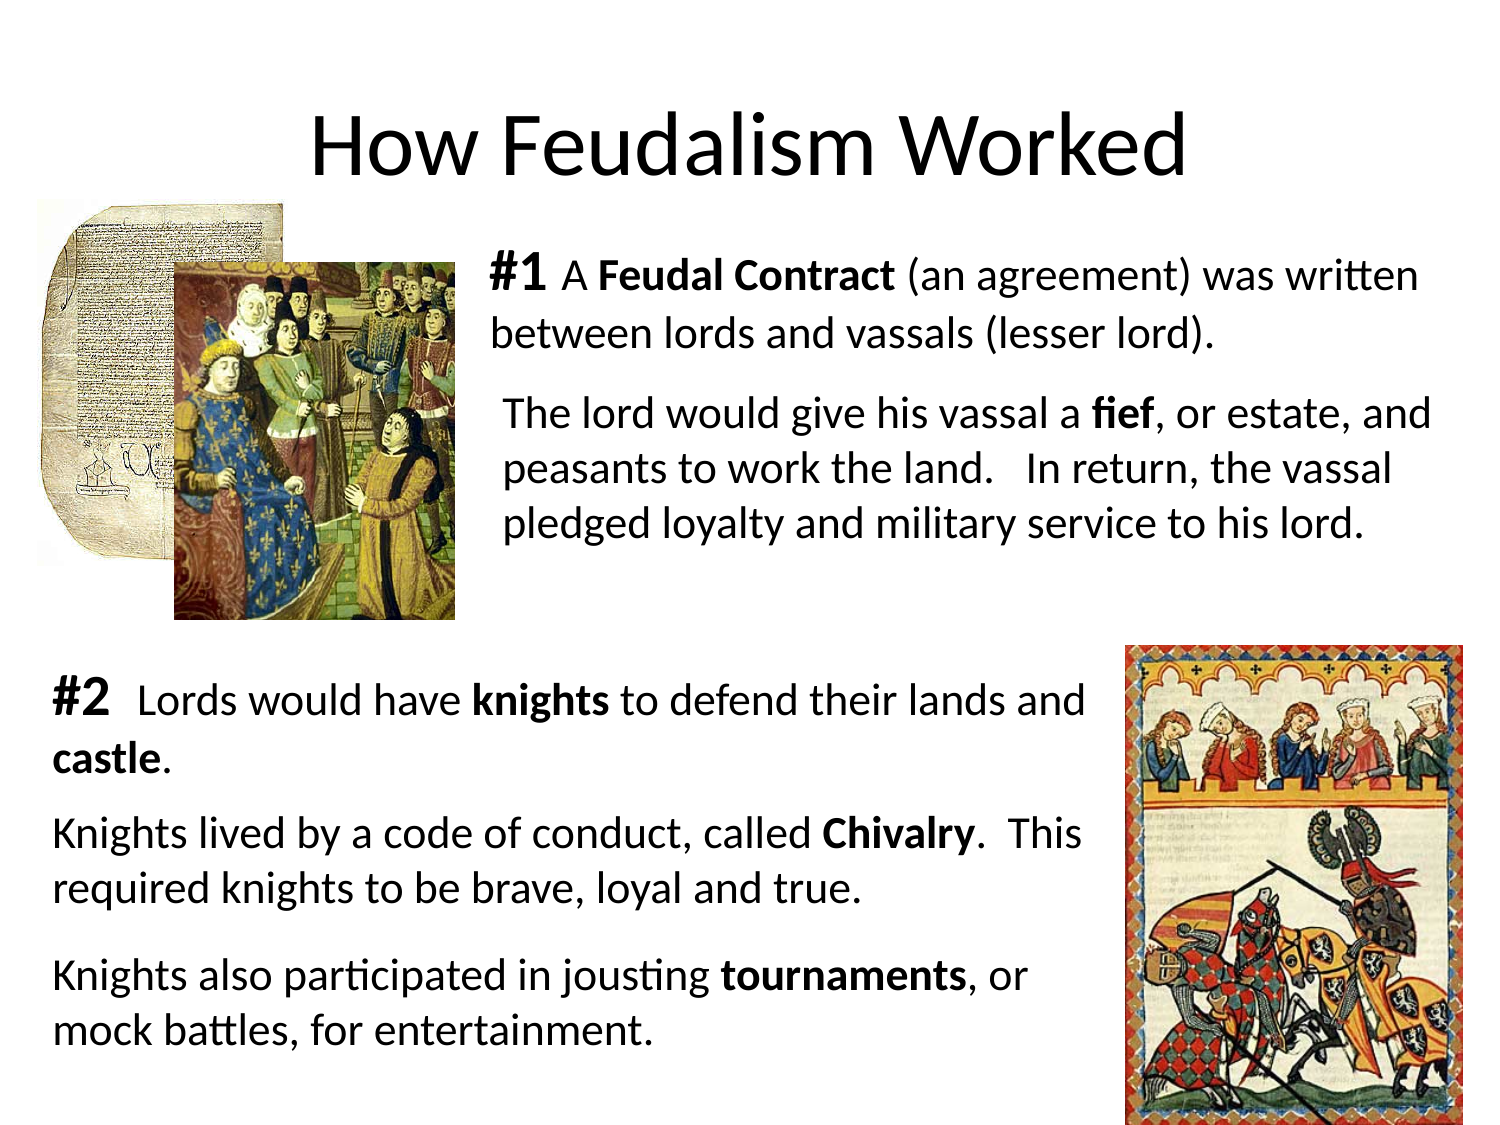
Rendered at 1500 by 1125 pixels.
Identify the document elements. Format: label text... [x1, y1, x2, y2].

title How Feudalism Worked [75, 45, 1425, 233]
text_box Knights also participated in jousting tournaments, or mock battles, for entertainment. [37, 937, 1050, 1063]
picture [37, 199, 455, 620]
picture [1124, 645, 1463, 1125]
text_box The lord would give his vassal a fief, or estate, and peasants to work the land. In return, the vassal pledged loyalty and military service to his lord. [487, 375, 1463, 555]
text_box #2 Lords would have knights to defend their lands and castle. Knights lived by a code of conduct, called Chivalry. This required knights to be brave, loyal and true. [37, 649, 1119, 920]
text_box #1 A Feudal Contract (an agreement) was written between lords and vassals (lesser lord). [474, 224, 1500, 385]
